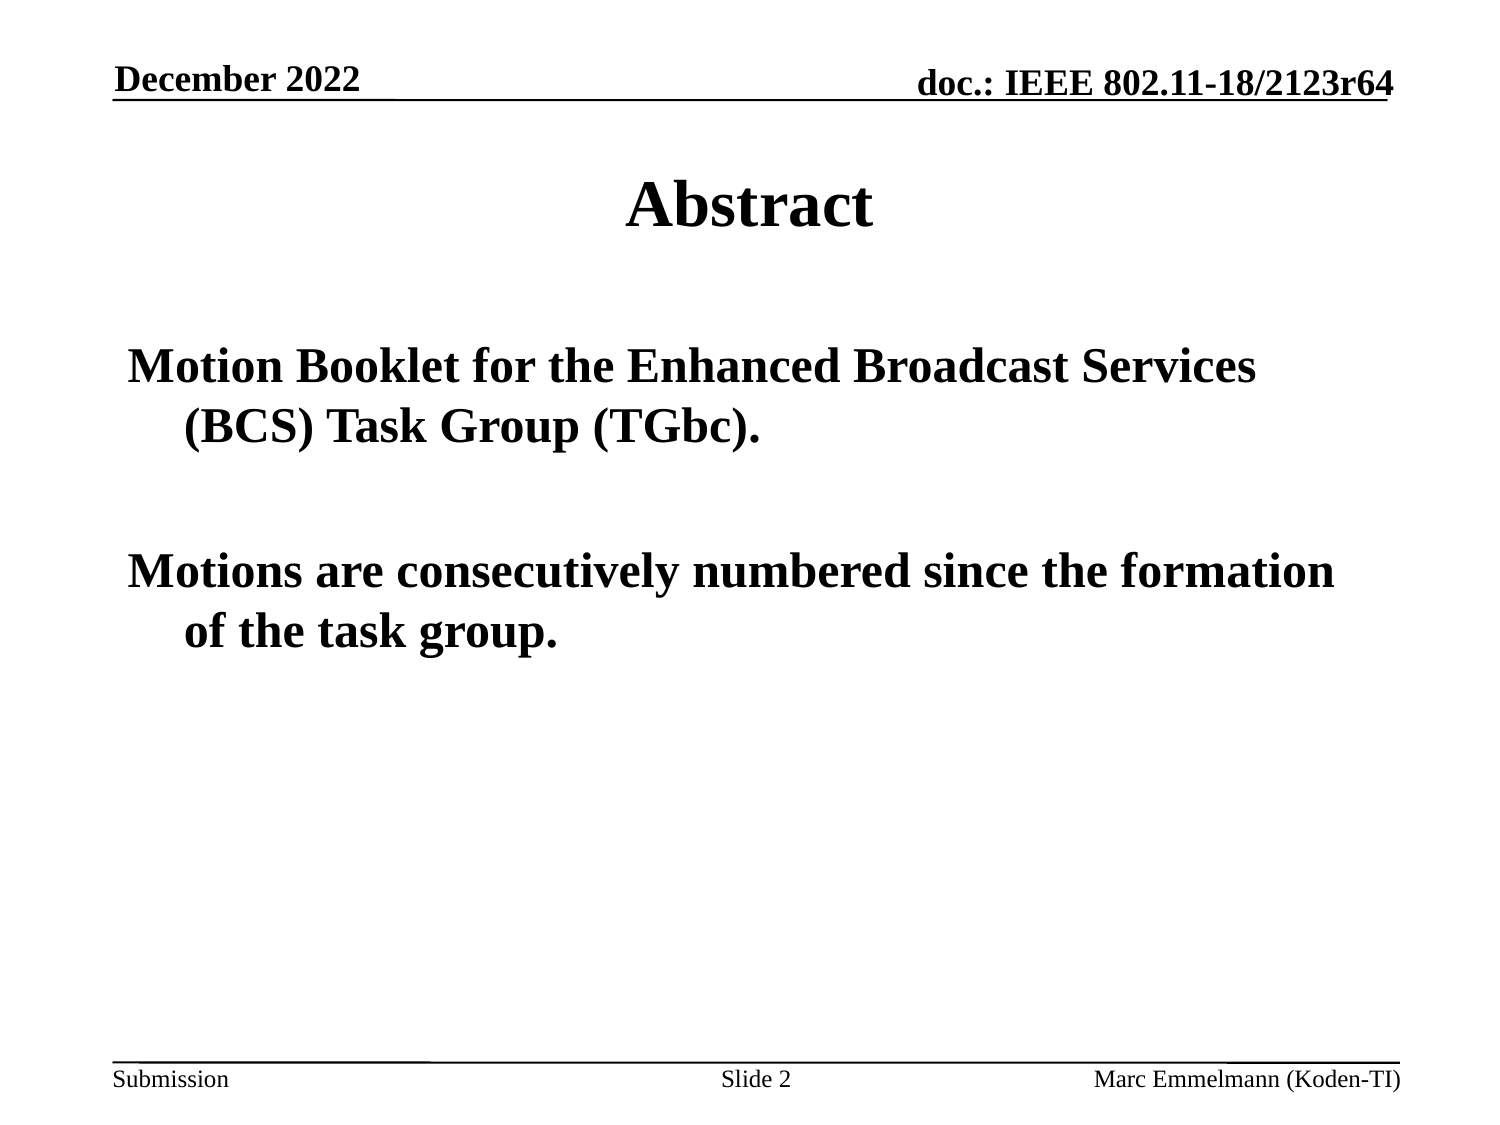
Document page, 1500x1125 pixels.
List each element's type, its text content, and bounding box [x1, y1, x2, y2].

footer Marc Emmelmann (Koden-TI) [902, 1061, 1402, 1093]
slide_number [114, 54, 540, 100]
title Abstract [112, 112, 1388, 288]
list Motion Booklet for the Enhanced Broadcast Services (BCS) Task Group (TGbc). Motions are consecutively numbered since the formation of the task group. [112, 324, 1388, 1001]
slide_number Slide 2 [712, 1061, 800, 1123]
